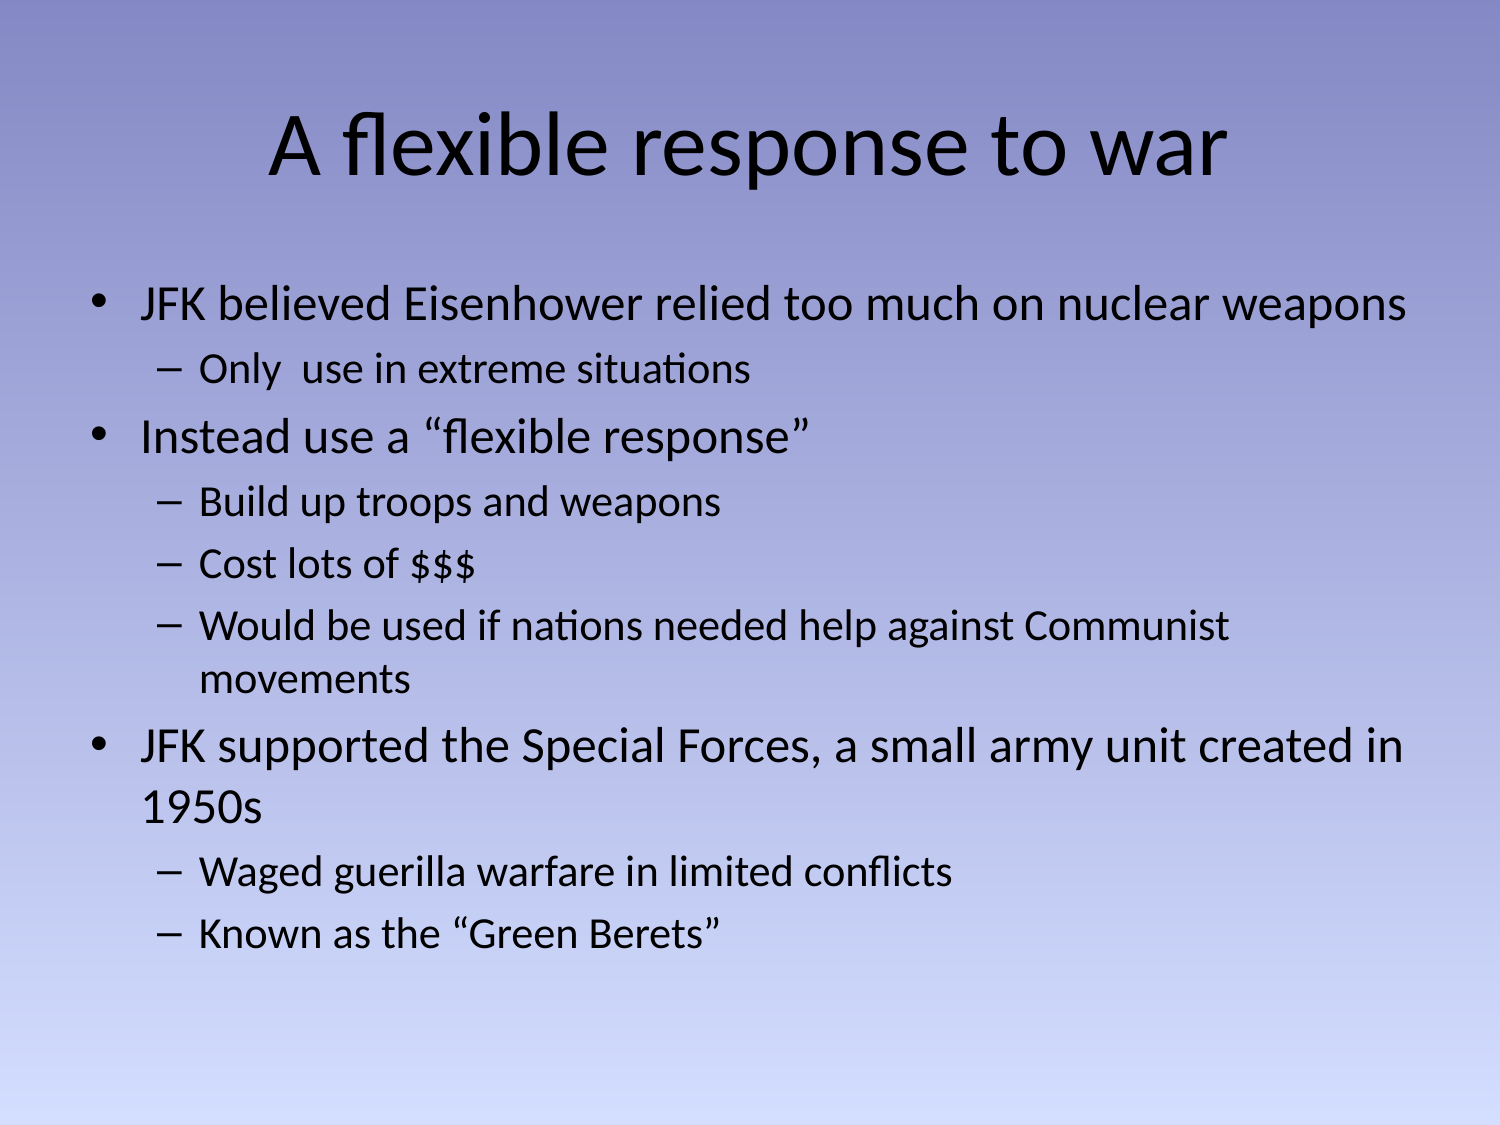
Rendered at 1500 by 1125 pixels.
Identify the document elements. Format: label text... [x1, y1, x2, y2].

title A flexible response to war [75, 45, 1425, 233]
list JFK believed Eisenhower relied too much on nuclear weapons Only use in extreme situations Instead use a “flexible response” Build up troops and weapons Cost lots of $$$ Would be used if nations needed help against Communist movements JFK supported the Special Forces, a small army unit created in 1950s Waged guerilla warfare in limited conflicts Known as the “Green Berets” [75, 262, 1425, 1005]
